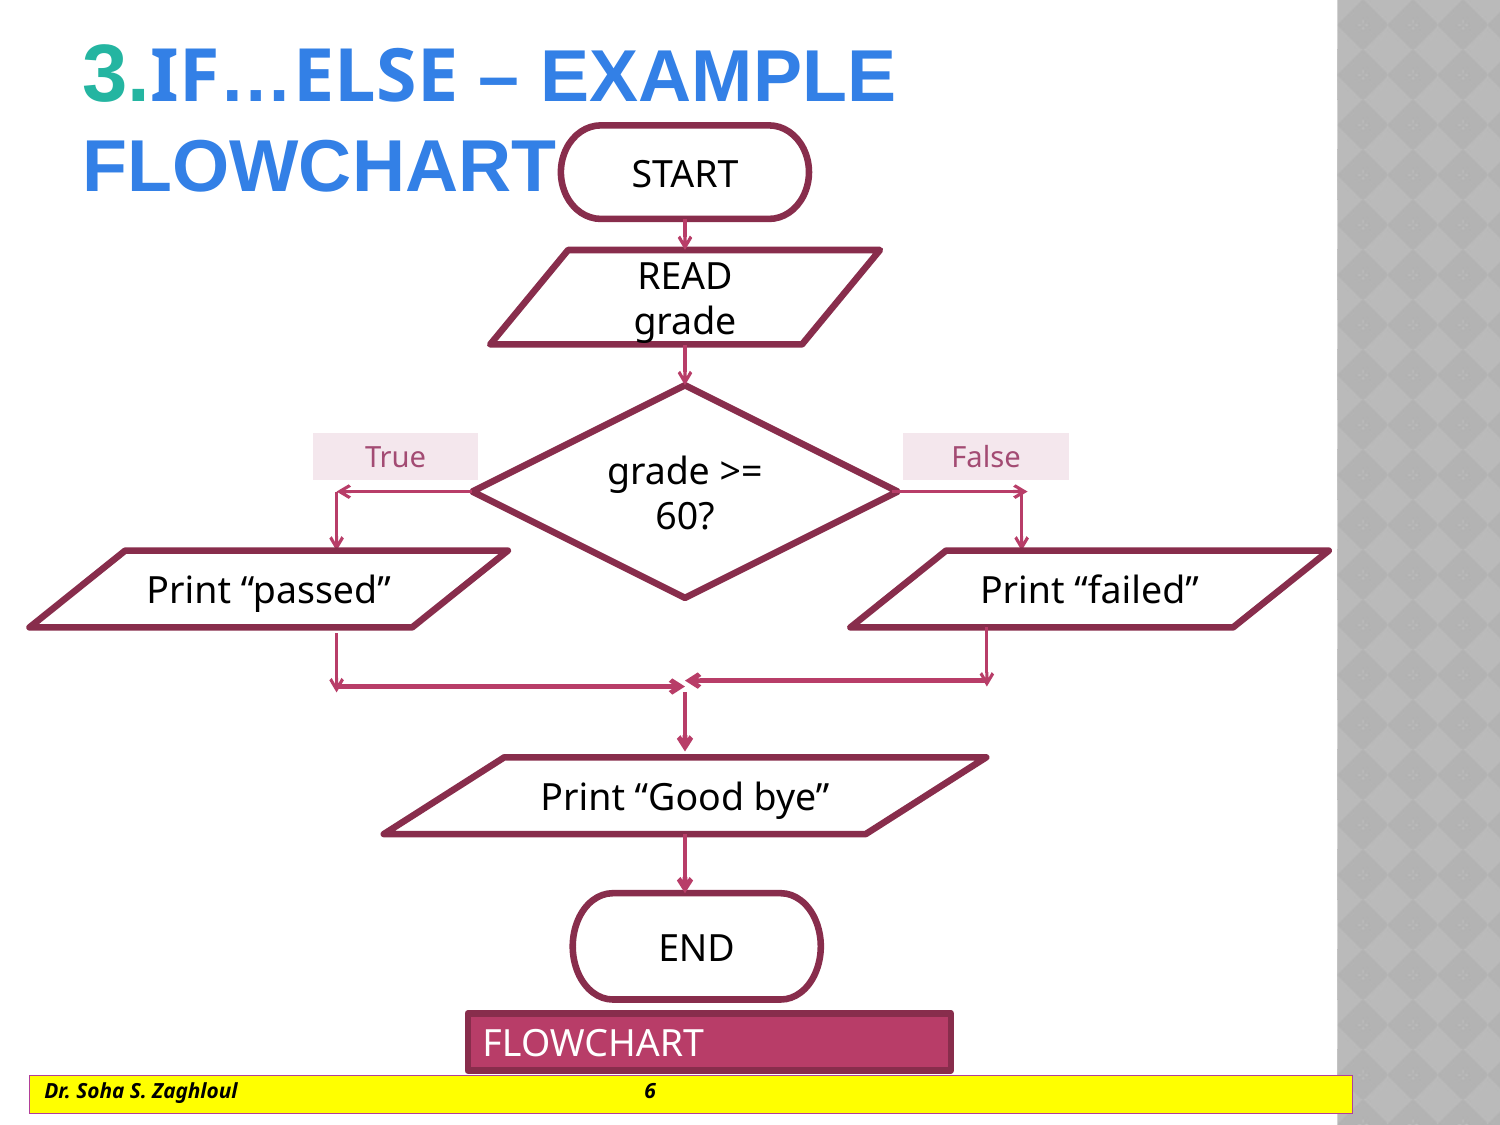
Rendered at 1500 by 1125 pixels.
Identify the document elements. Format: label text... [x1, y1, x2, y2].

text_box Dr. Soha S. Zaghloul 6 [29, 1075, 1353, 1114]
title 3.if…else – EXAMPLE Flowchart [75, 19, 1263, 123]
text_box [28, 124, 1330, 693]
text_box Print “Good bye” [380, 754, 990, 838]
table_cell True [686, 681, 991, 693]
table_cell True [679, 889, 691, 900]
text_box FLOWCHART [465, 1010, 954, 1074]
text_box END [569, 889, 825, 1003]
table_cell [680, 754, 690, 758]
text_box Dr. Soha S. Zaghloul 18 [337, 682, 987, 693]
